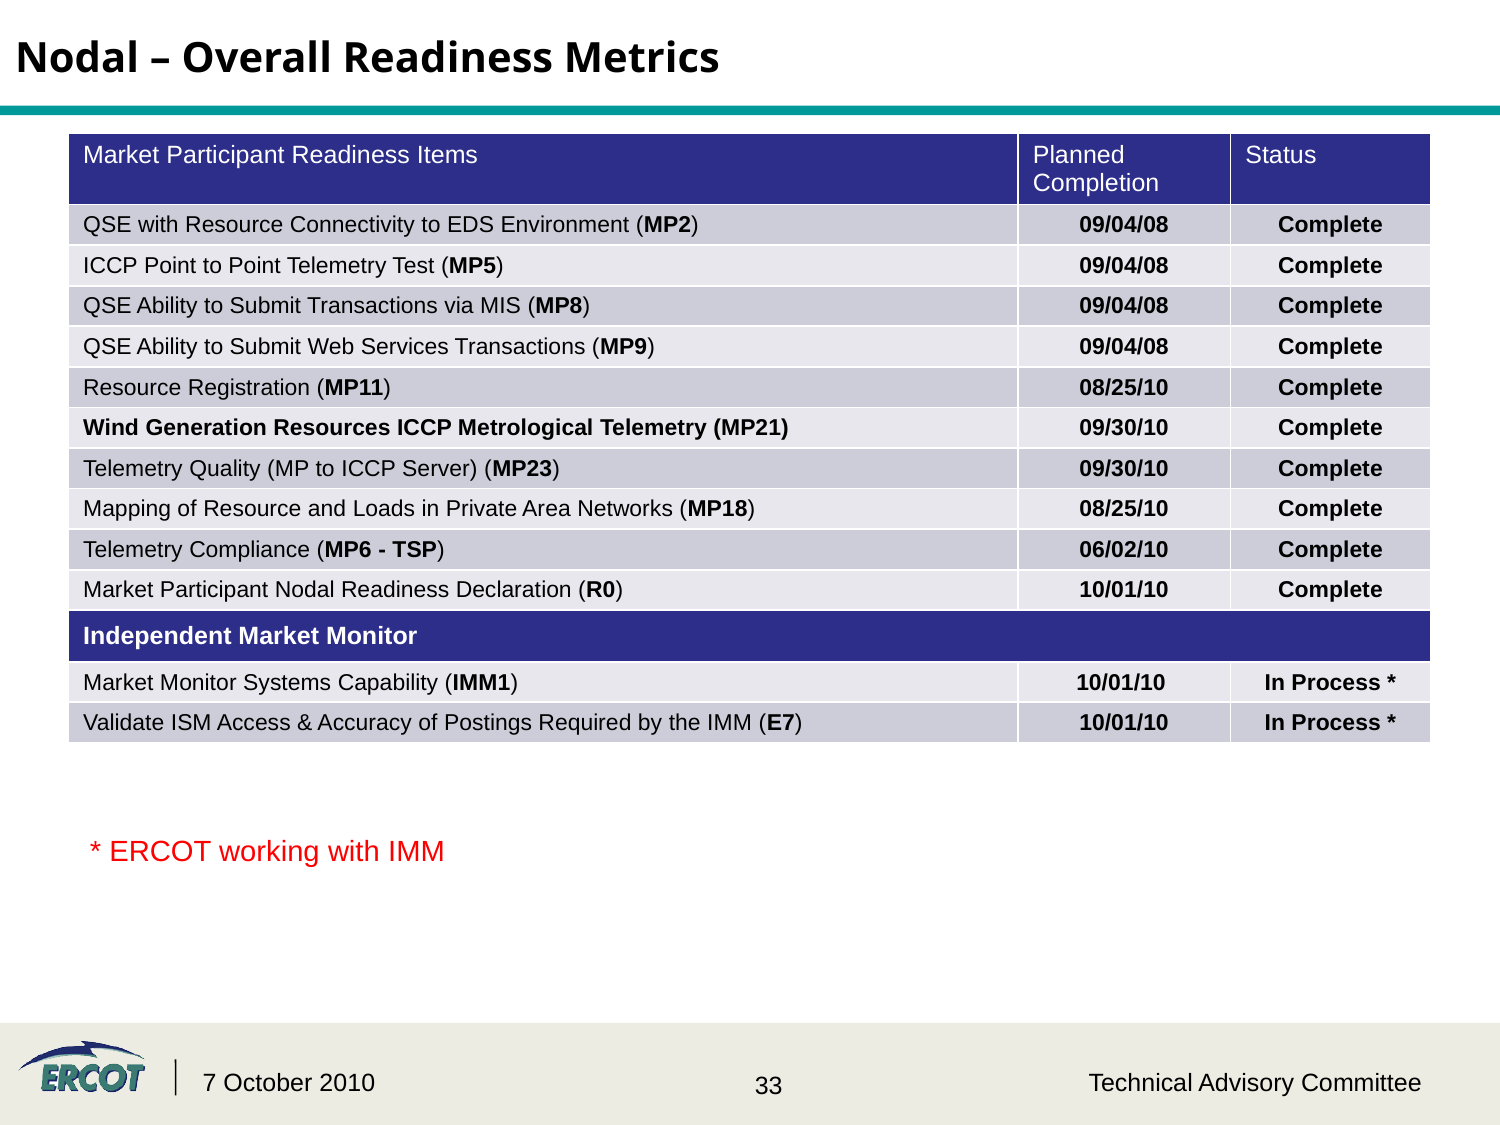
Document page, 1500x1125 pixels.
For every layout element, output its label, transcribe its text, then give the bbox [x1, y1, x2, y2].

table_cell 06/02/10 [1019, 530, 1230, 569]
text_box Nodal – Overall Readiness Metrics [0, 0, 1500, 113]
table_cell Complete [1231, 489, 1430, 528]
table_cell Mapping of Resource and Loads in Private Area Networks (MP18) [69, 489, 1017, 528]
table_cell Complete [1231, 246, 1430, 285]
table_cell 10/01/10 [1019, 571, 1230, 609]
table_cell 08/25/10 [1019, 368, 1230, 407]
table_cell Validate ISM Access & Accuracy of Postings Required by the IMM (E7) [69, 703, 1017, 742]
table_cell In Process * [1231, 663, 1430, 701]
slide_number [187, 1059, 538, 1125]
table_cell 09/30/10 [1019, 449, 1230, 488]
table_cell 09/04/08 [1019, 327, 1230, 366]
table_cell 09/30/10 [1019, 408, 1230, 447]
table_cell Market Monitor Systems Capability (IMM1) [69, 663, 1017, 701]
table_cell Telemetry Compliance (MP6 - TSP) [69, 530, 1017, 569]
table_cell 10/01/10 [1019, 703, 1230, 742]
table_cell Telemetry Quality (MP to ICCP Server) (MP23) [69, 449, 1017, 488]
table_cell ICCP Point to Point Telemetry Test (MP5) [69, 246, 1017, 285]
table_cell 09/04/08 [1019, 246, 1230, 285]
table_cell QSE Ability to Submit Web Services Transactions (MP9) [69, 327, 1017, 366]
table_cell QSE with Resource Connectivity to EDS Environment (MP2) [69, 205, 1017, 244]
table_cell QSE Ability to Submit Transactions via MIS (MP8) [69, 287, 1017, 325]
footer Technical Advisory Committee [1024, 1059, 1438, 1125]
table_cell Complete [1231, 205, 1430, 244]
table_cell Market Participant Nodal Readiness Declaration (R0) [69, 571, 1017, 609]
table_cell Complete [1231, 408, 1430, 447]
table_cell 08/25/10 [1019, 489, 1230, 528]
table_header Market Participant Readiness Items [69, 134, 1017, 204]
table_cell Complete [1231, 449, 1430, 488]
table_header Status [1231, 134, 1430, 204]
table_cell Independent Market Monitor [69, 611, 1430, 661]
table_cell 09/04/08 [1019, 205, 1230, 244]
text_box * ERCOT working with IMM [75, 824, 1400, 875]
picture [10, 1031, 151, 1111]
table_cell 10/01/10 [1019, 663, 1230, 701]
table_cell Complete [1231, 368, 1430, 407]
table_cell Complete [1231, 287, 1430, 325]
table_cell Complete [1231, 530, 1430, 569]
table_cell Wind Generation Resources ICCP Metrological Telemetry (MP21) [69, 408, 1017, 447]
table_cell Resource Registration (MP11) [69, 368, 1017, 407]
table_header Planned Completion [1019, 134, 1230, 204]
table_cell 09/04/08 [1019, 287, 1230, 325]
table_cell Complete [1231, 571, 1430, 609]
table_cell Complete [1231, 327, 1430, 366]
table_cell In Process * [1231, 703, 1430, 742]
